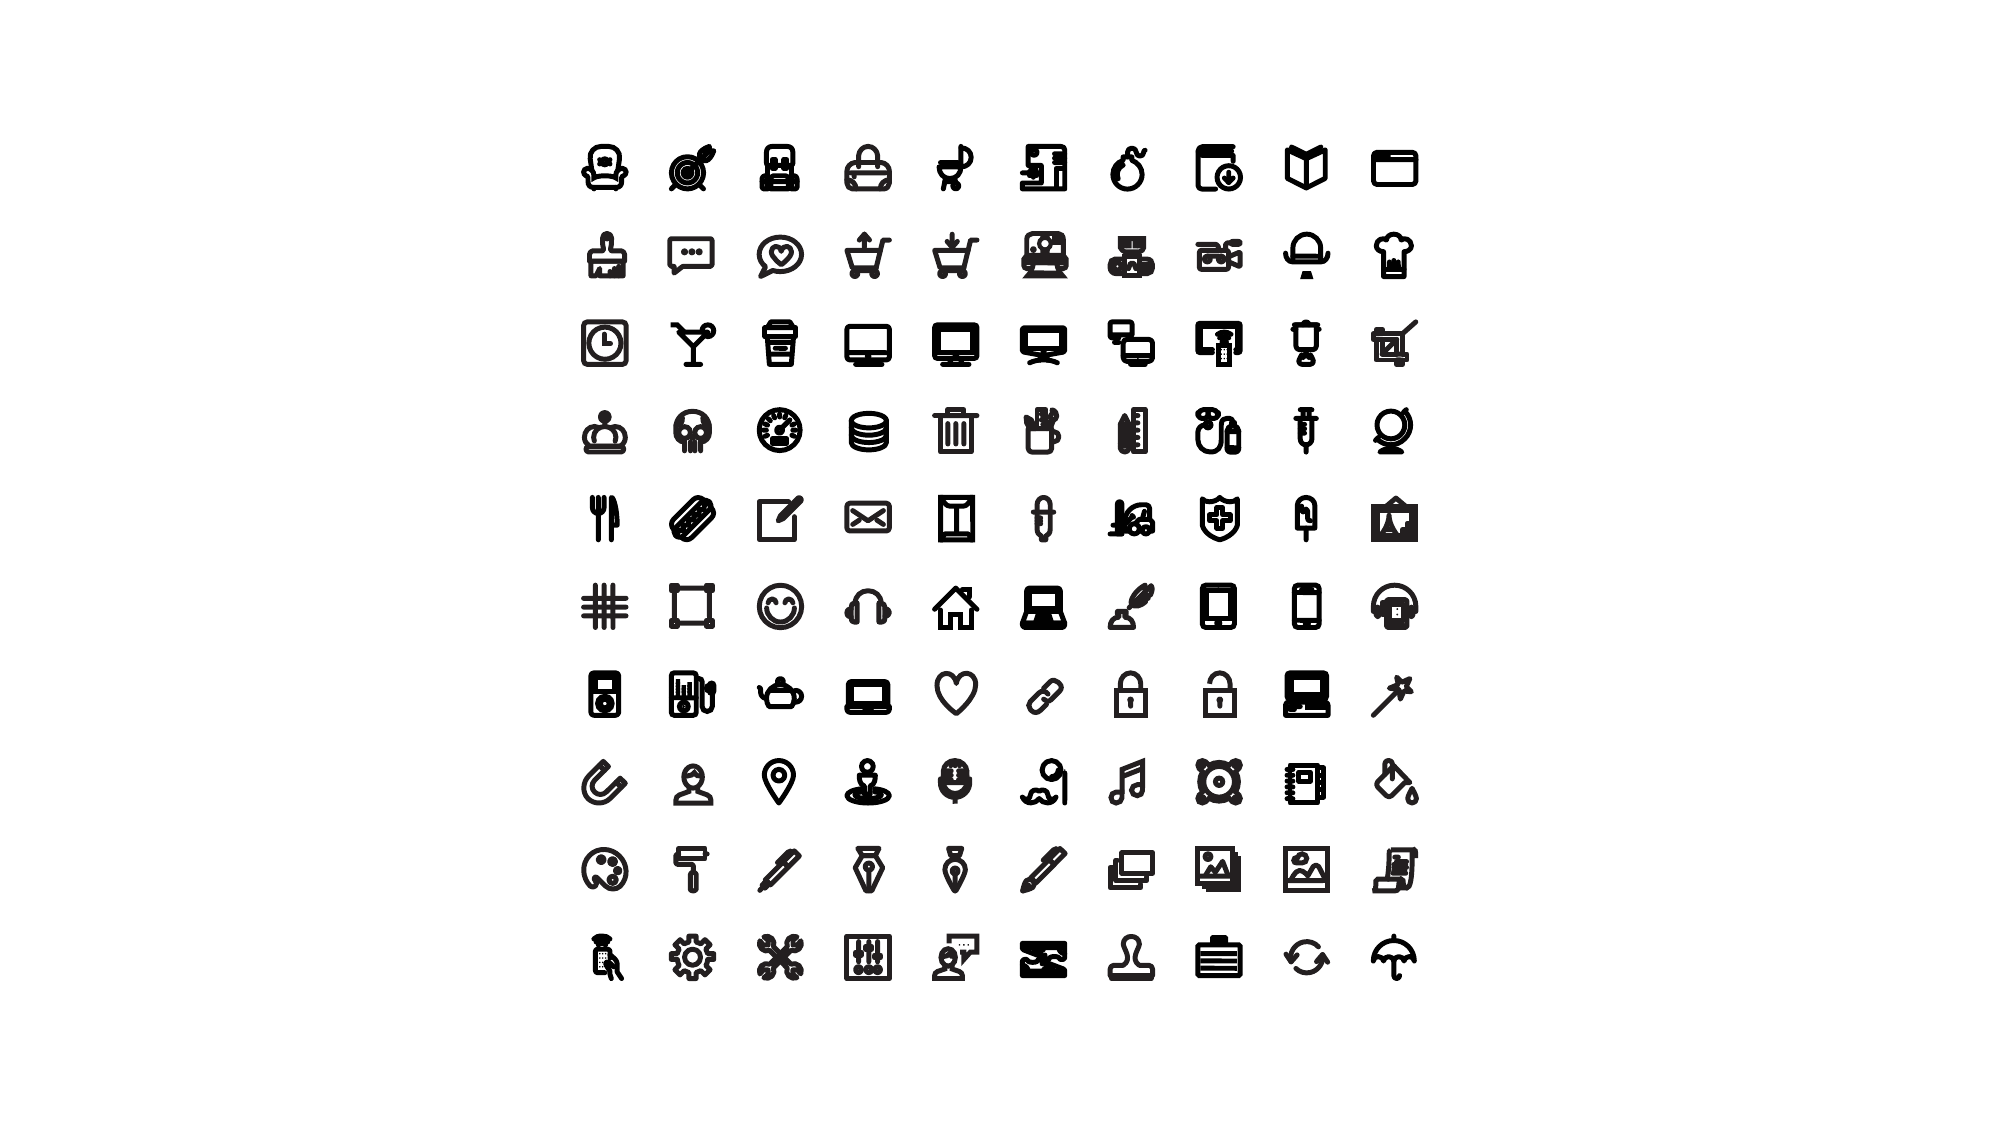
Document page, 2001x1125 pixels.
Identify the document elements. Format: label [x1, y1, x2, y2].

text_box [582, 145, 1417, 980]
